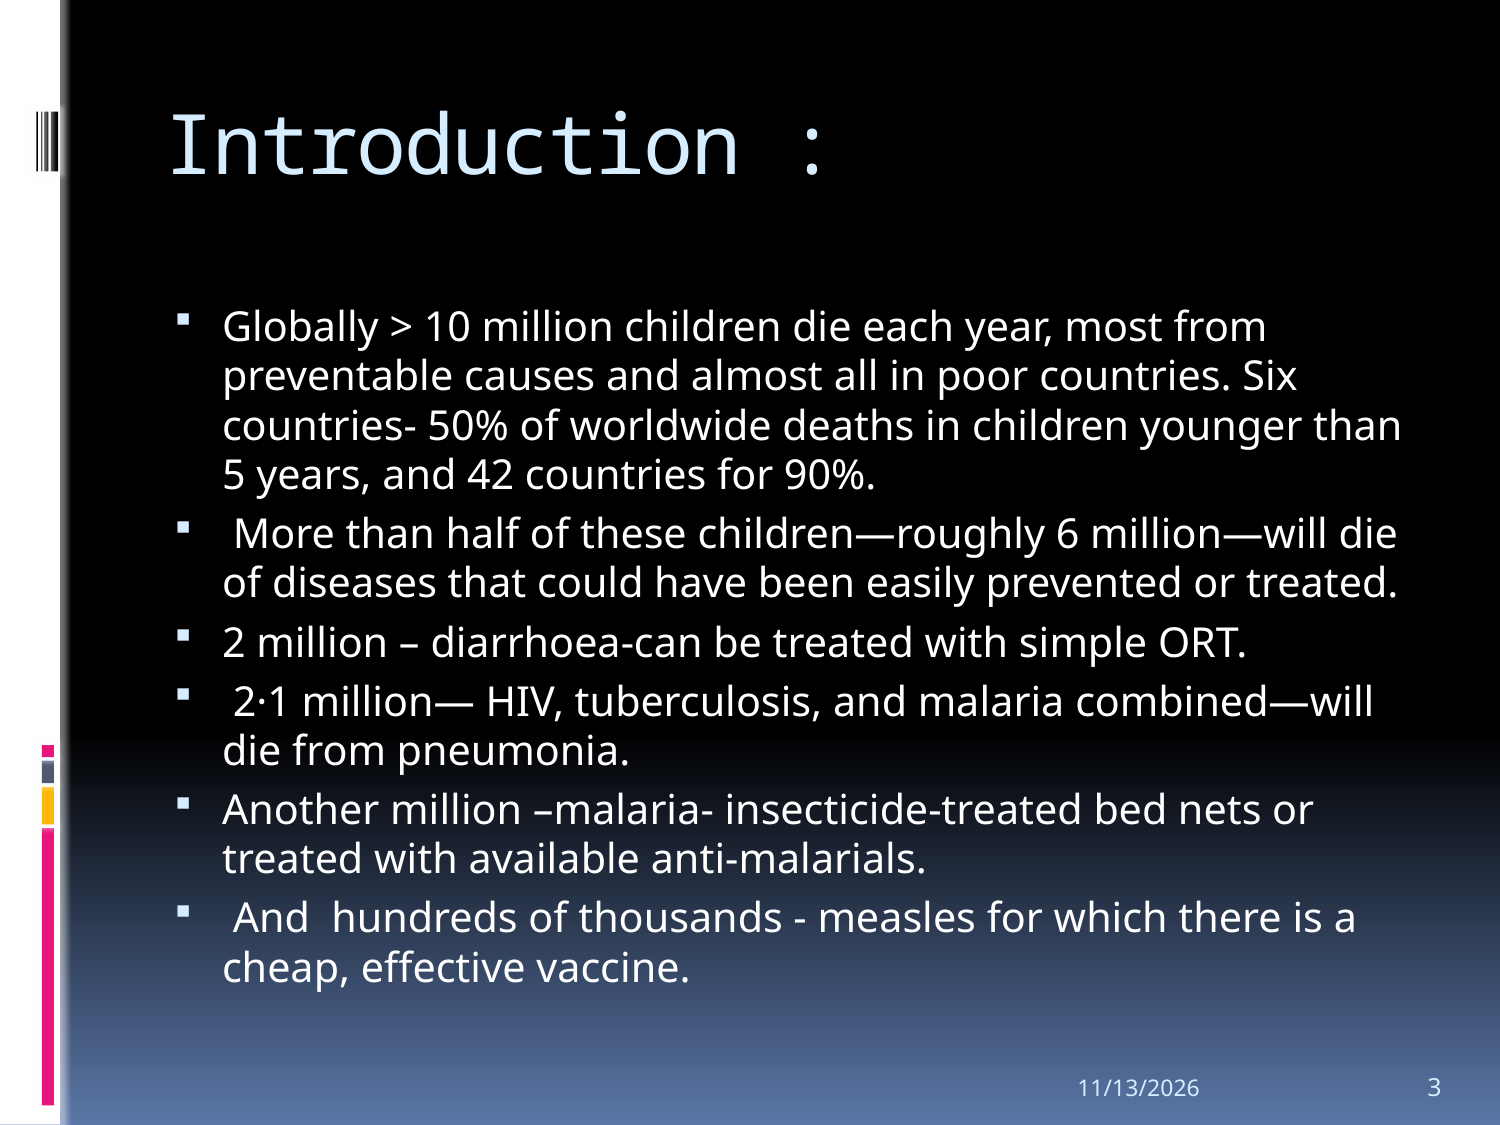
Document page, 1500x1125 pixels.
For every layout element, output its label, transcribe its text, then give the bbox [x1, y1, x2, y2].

title Introduction : [150, 83, 1425, 234]
slide_number 3 [1412, 1052, 1488, 1113]
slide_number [1062, 1052, 1412, 1113]
list Globally > 10 million children die each year, most from preventable causes and almost all in poor countries. Six countries- 50% of worldwide deaths in children younger than 5 years, and 42 countries for 90%. More than half of these children—roughly 6 million—will die of diseases that could have been easily prevented or treated. 2 million – diarrhoea-can be treated with simple ORT. 2·1 million— HIV, tuberculosis, and malaria combined—will die from pneumonia. Another million –malaria- insecticide-treated bed nets or treated with available anti-malarials. And hundreds of thousands - measles for which there is a cheap, effective vaccine. [150, 292, 1425, 1043]
